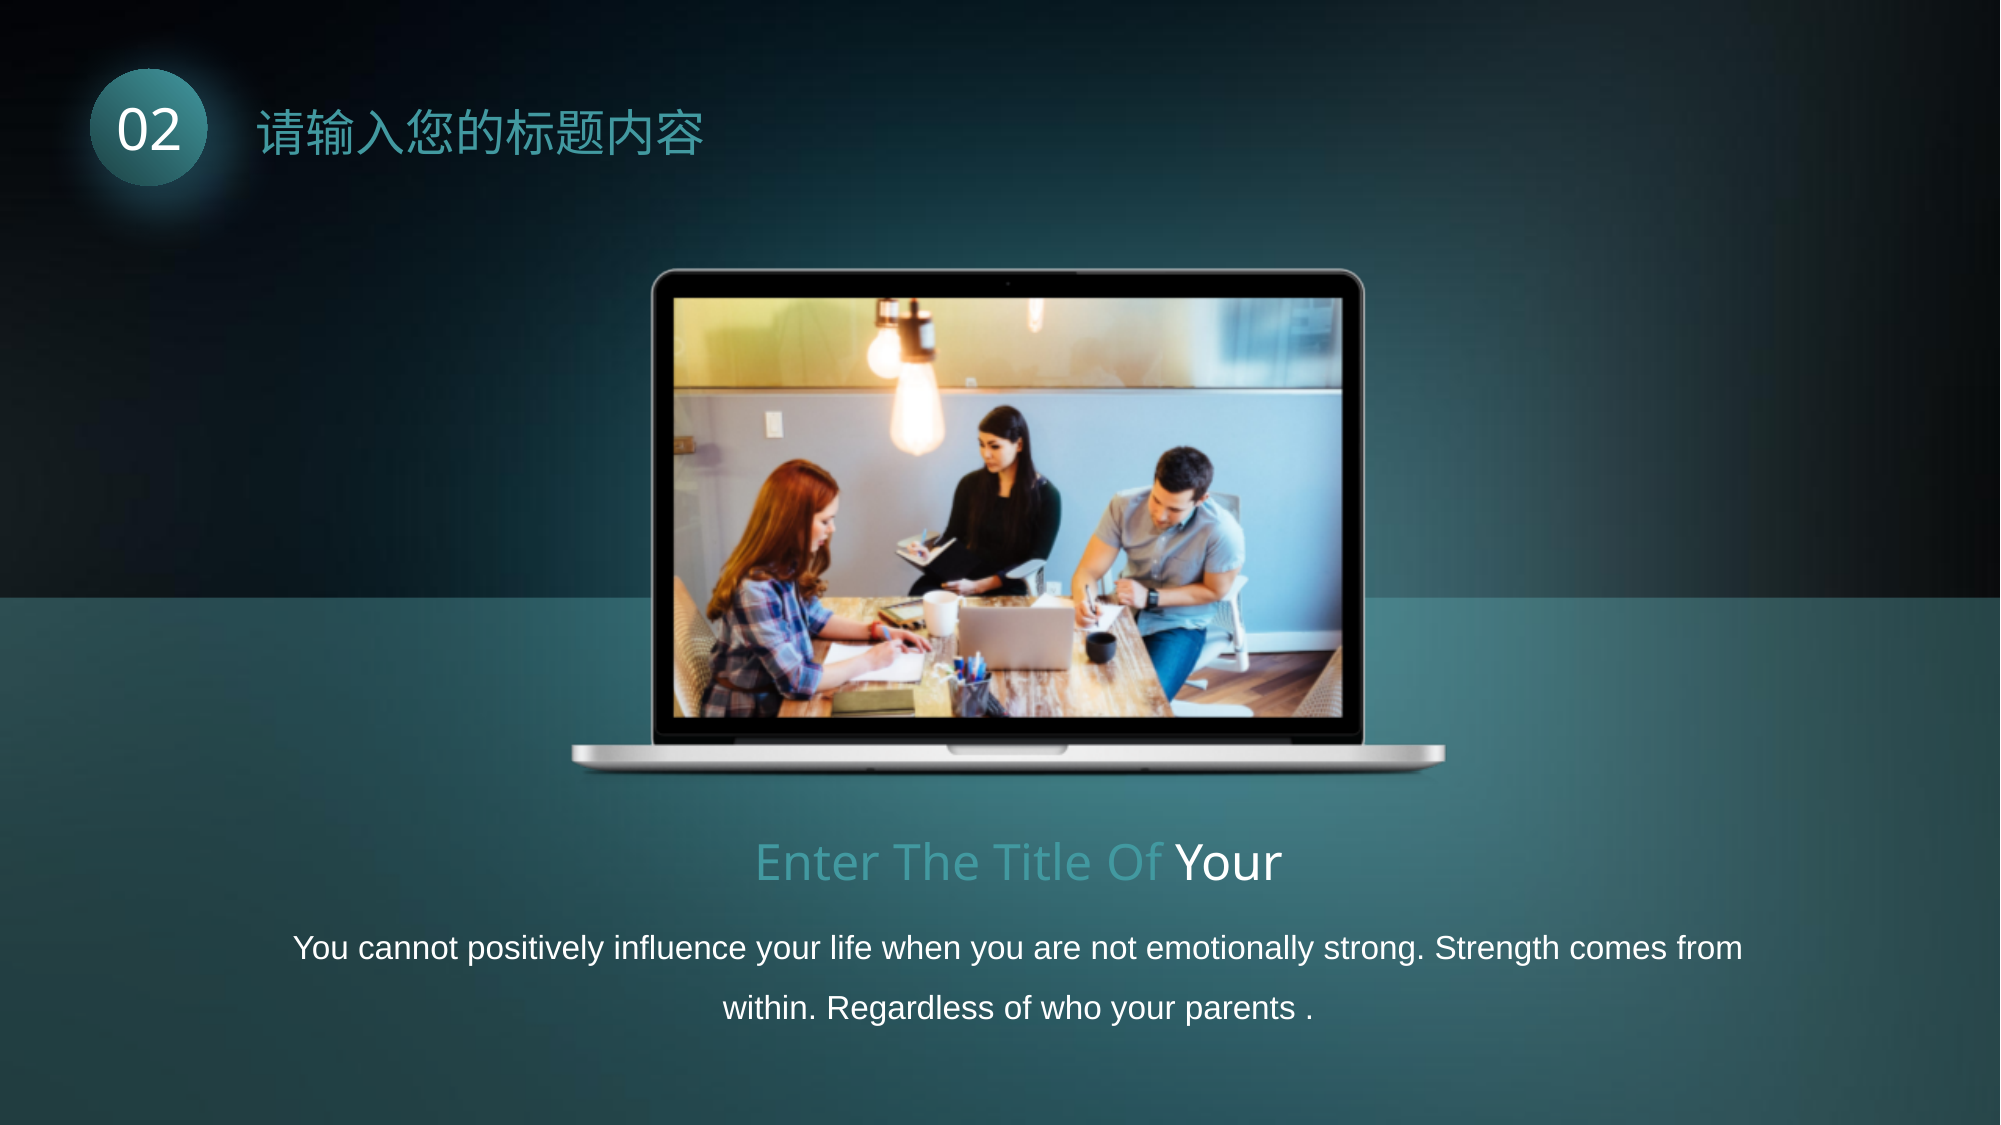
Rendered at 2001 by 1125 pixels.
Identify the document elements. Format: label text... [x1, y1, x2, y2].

text_box 请输入您的标题内容 [240, 94, 764, 170]
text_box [90, 68, 208, 186]
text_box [0, 597, 2000, 1125]
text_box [533, 239, 1467, 810]
picture [0, 0, 2000, 597]
